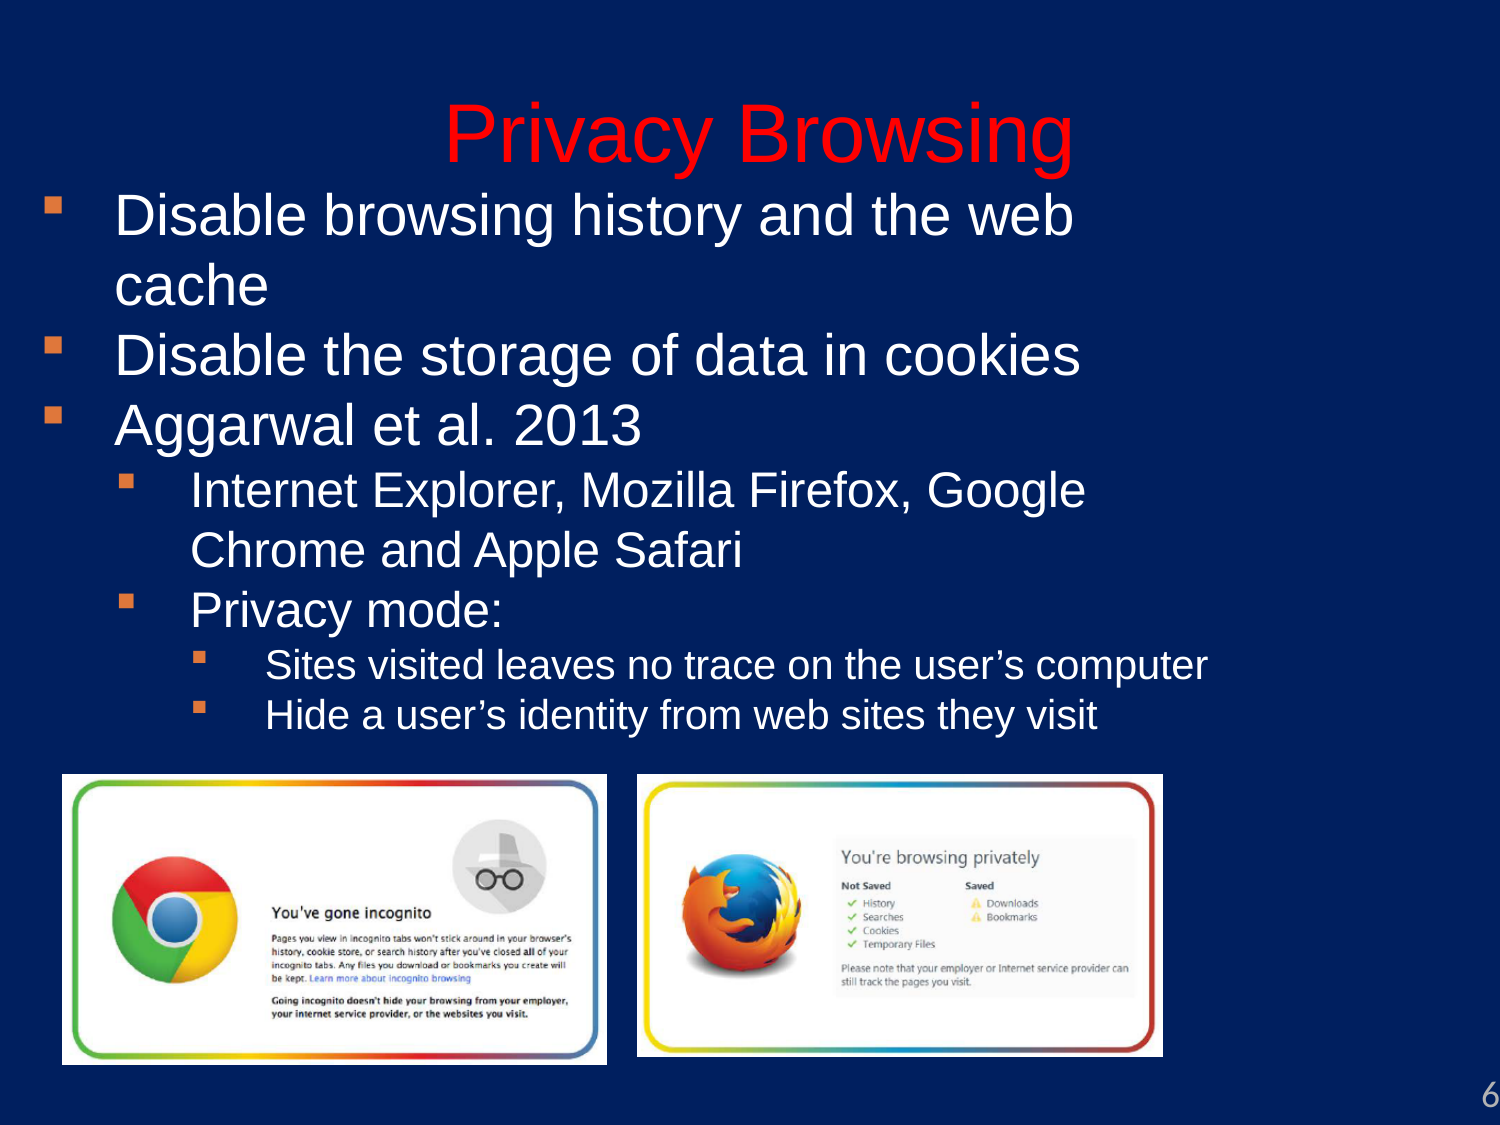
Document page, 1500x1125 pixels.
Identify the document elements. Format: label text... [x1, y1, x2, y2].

picture [62, 774, 607, 1066]
slide_number 6 [1437, 1069, 1500, 1125]
text_box Disable browsing history and the web cache Disable the storage of data in cookies Aggarwal et al. 2013 Internet Explorer, Mozilla Firefox, Google Chrome and Apple Safari Privacy mode: Sites visited leaves no trace on the user’s computer Hide a user’s identity from web sites they visit [37, 177, 1226, 738]
title Privacy Browsing [44, 53, 1456, 267]
picture [637, 774, 1163, 1057]
